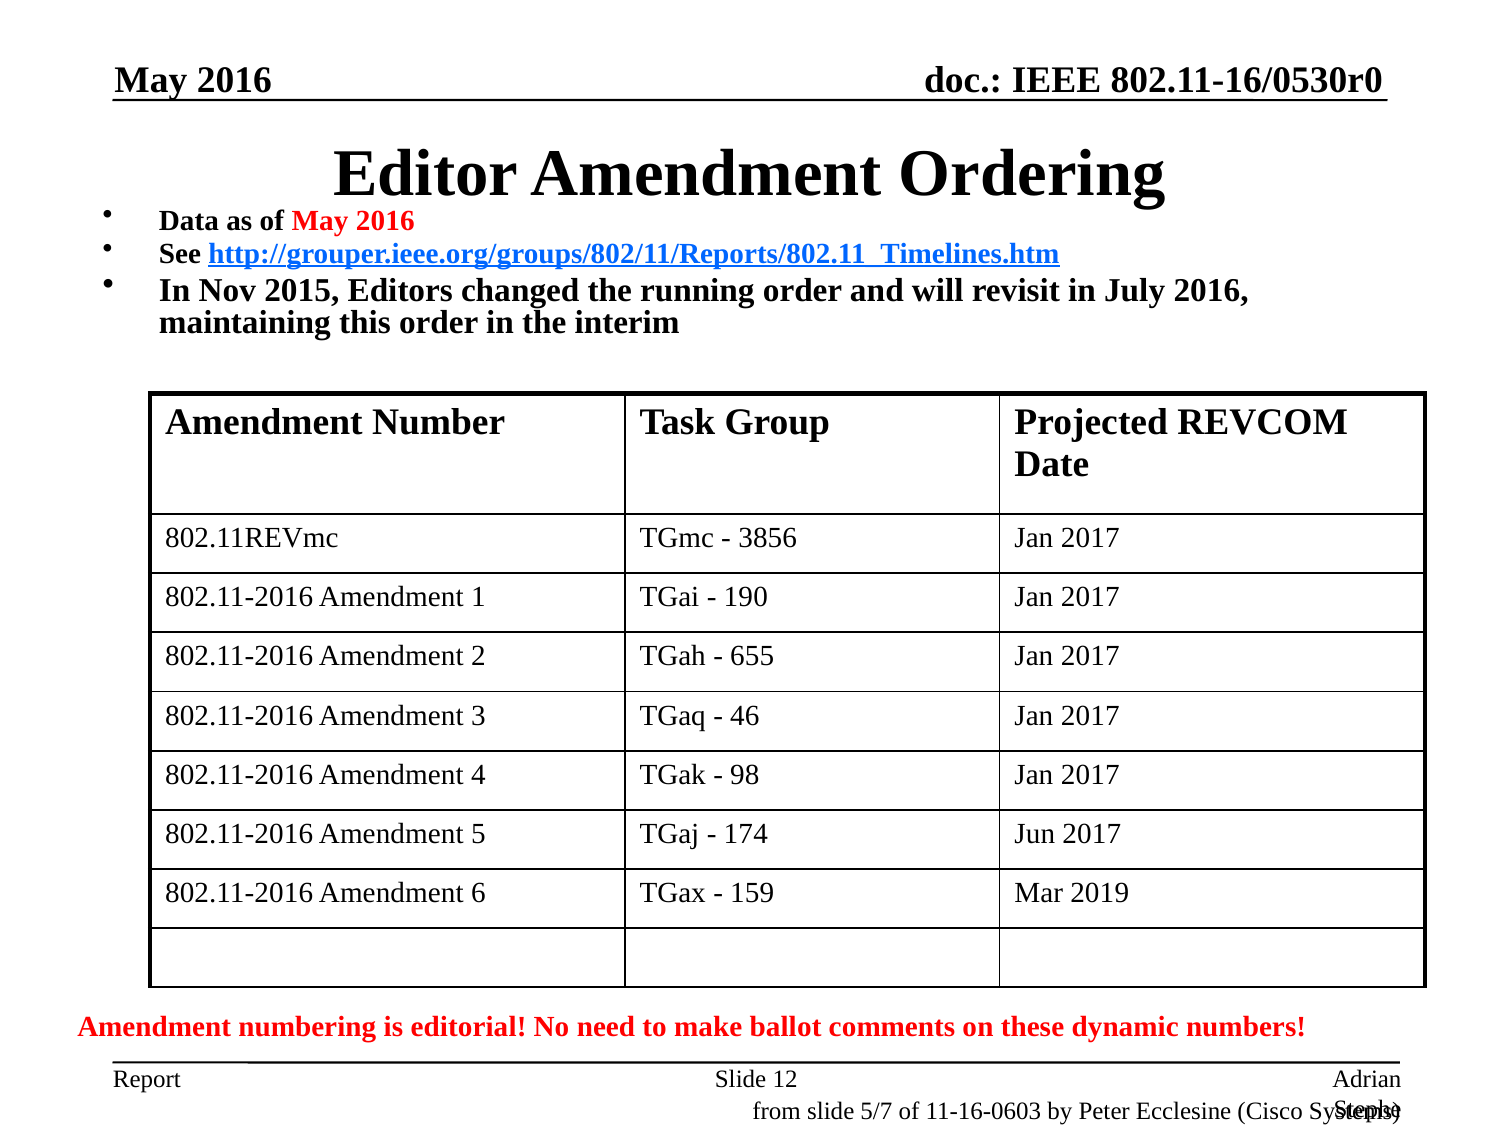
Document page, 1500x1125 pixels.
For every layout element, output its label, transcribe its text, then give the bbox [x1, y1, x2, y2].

table_cell 802.11REVmc [152, 515, 624, 572]
table_cell Mar 2019 [1000, 870, 1423, 927]
title Editor Amendment Ordering [112, 112, 1388, 200]
text_box from slide 5/7 of 11-16-0603 by Peter Ecclesine (Cisco Systems) [343, 1087, 1417, 1125]
table_cell [626, 929, 999, 986]
table_cell [152, 929, 624, 986]
table_cell 802.11-2016 Amendment 1 [152, 574, 624, 631]
table_cell 802.11-2016 Amendment 5 [152, 811, 624, 868]
table_cell TGmc - 3856 [626, 515, 999, 572]
table_cell 802.11-2016 Amendment 4 [152, 752, 624, 809]
table_cell TGai - 190 [626, 574, 999, 631]
table_cell 802.11-2016 Amendment 6 [152, 870, 624, 927]
table_cell Jan 2017 [1000, 752, 1423, 809]
table_cell TGaq - 46 [626, 692, 999, 750]
table_header Amendment Number [152, 396, 624, 513]
slide_number Slide 12 [714, 1061, 798, 1087]
table_cell 802.11-2016 Amendment 3 [152, 692, 624, 750]
table_cell TGak - 98 [626, 752, 999, 809]
table_header Task Group [626, 396, 999, 513]
table_header Projected REVCOM Date [1000, 396, 1423, 513]
table_cell Jan 2017 [1000, 633, 1423, 691]
table_cell TGax - 159 [626, 870, 999, 927]
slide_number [114, 54, 374, 101]
table_cell Jan 2017 [1000, 574, 1423, 631]
text_box Amendment numbering is editorial! No need to make ballot comments on these dynamic numbers! [62, 999, 1450, 1050]
footer Adrian Stephens, Intel Corporation [1324, 1061, 1402, 1087]
table_cell TGaj - 174 [626, 811, 999, 868]
table_cell Jan 2017 [1000, 515, 1423, 572]
table_cell Jun 2017 [1000, 811, 1423, 868]
text_box Data as of May 2016 See http://grouper.ieee.org/groups/802/11/Reports/802.11_Timelines.htm In Nov 2015, Editors changed the running order and will revisit in July 2016, maintaining this order in the interim [87, 200, 1388, 388]
table_cell Jan 2017 [1000, 692, 1423, 750]
table_cell [1000, 929, 1423, 986]
table_cell 802.11-2016 Amendment 2 [152, 633, 624, 691]
table_cell TGah - 655 [626, 633, 999, 691]
